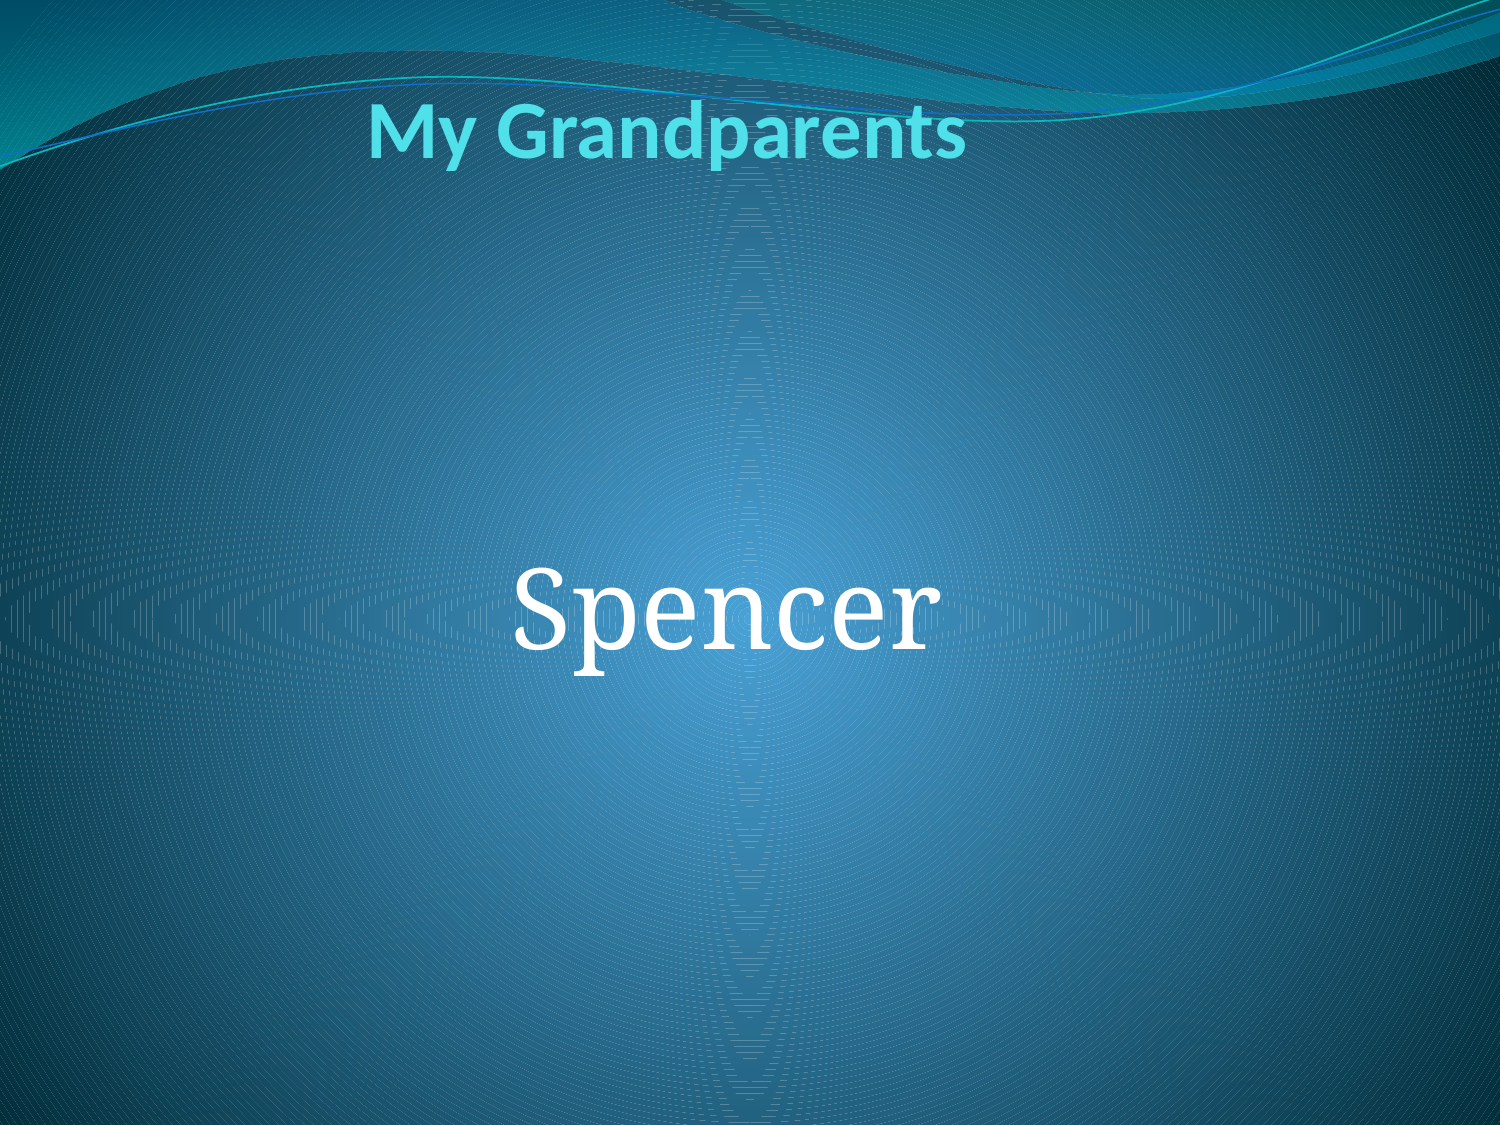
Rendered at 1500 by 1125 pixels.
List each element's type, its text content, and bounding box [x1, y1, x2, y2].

subtitle Spencer [87, 529, 1376, 818]
title My Grandparents [187, 75, 1150, 175]
